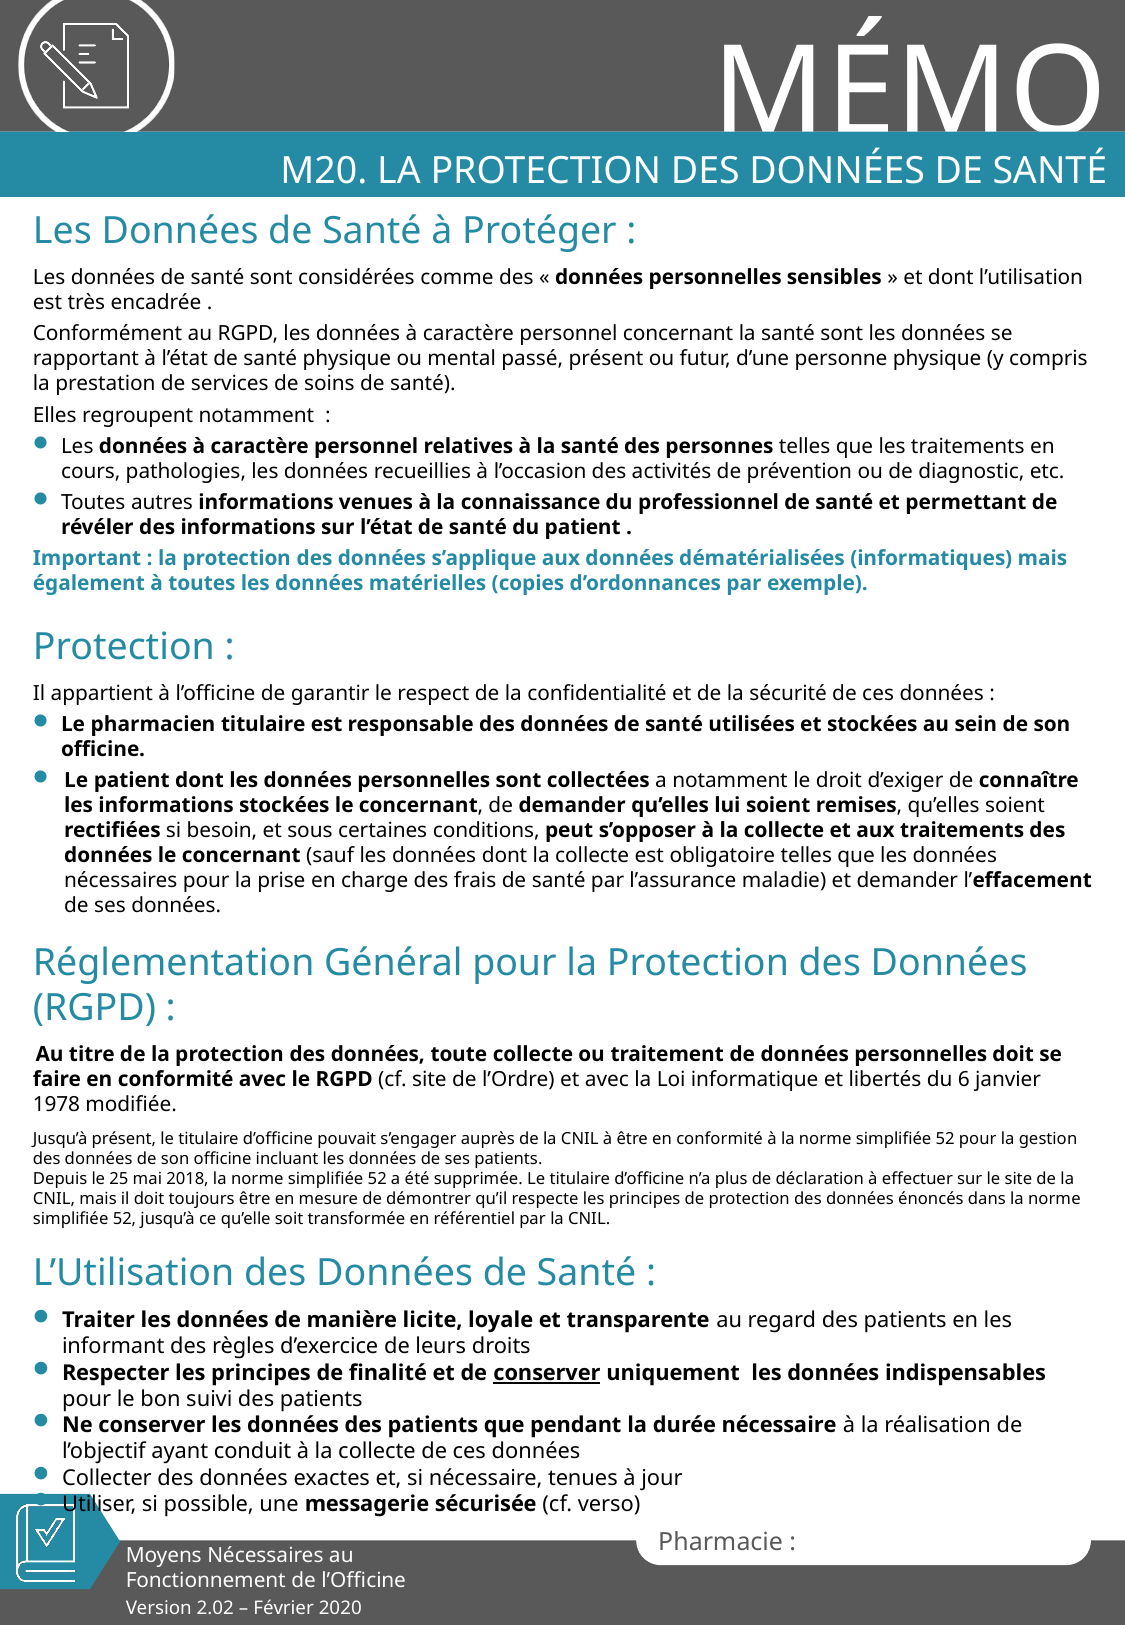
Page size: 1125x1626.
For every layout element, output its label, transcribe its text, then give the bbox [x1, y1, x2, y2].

text_box Les Données de Santé à Protéger : Les données de santé sont considérées comme des « données personnelles sensibles » et dont l’utilisation est très encadrée . Conformément au RGPD, les données à caractère personnel concernant la santé sont les données se rapportant à l’état de santé physique ou mental passé, présent ou futur, d’une personne physique (y compris la prestation de services de soins de santé). Elles regroupent notamment : Les données à caractère personnel relatives à la santé des personnes telles que les traitements en cours, pathologies, les données recueillies à l’occasion des activités de prévention ou de diagnostic, etc. Toutes autres informations venues à la connaissance du professionnel de santé et permettant de révéler des informations sur l’état de santé du patient . Important : la protection des données s’applique aux données dématérialisées (informatiques) mais également à toutes les données matérielles (copies d’ordonnances par exemple). Protection : Il appartient à l’officine de garantir le respect de la confidentialité et de la sécurité de ces données : Le pharmacien titulaire est responsable des données de santé utilisées et stockées au sein de son officine. Le patient dont les données personnelles sont collectées a notamment le droit d’exiger de connaître les informations stockées le concernant, de demander qu’elles lui soient remises, qu’elles soient rectifiées si besoin, et sous certaines conditions, peut s’opposer à la collecte et aux traitements des données le concernant (sauf les données dont la collecte est obligatoire telles que les données nécessaires pour la prise en charge des frais de santé par l’assurance maladie) et demander l’effacement de ses données. Réglementation Général pour la Protection des Données (RGPD) : Au titre de la protection des données, toute collecte ou traitement de données personnelles doit se faire en conformité avec le RGPD (cf. site de l’Ordre) et avec la Loi informatique et libertés du 6 janvier 1978 modifiée. Jusqu’à présent, le titulaire d’officine pouvait s’engager auprès de la CNIL à être en conformité à la norme simplifiée 52 pour la gestion des données de son officine incluant les données de ses patients. Depuis le 25 mai 2018, la norme simplifiée 52 a été supprimée. Le titulaire d’officine n’a plus de déclaration à effectuer sur le site de la CNIL, mais il doit toujours être en mesure de démontrer qu’il respecte les principes de protection des données énoncés dans la norme simplifiée 52, jusqu’à ce qu’elle soit transformée en référentiel par la CNIL. L’Utilisation des Données de Santé : Traiter les données de manière licite, loyale et transparente au regard des patients en les informant des règles d’exercice de leurs droits Respecter les principes de finalité et de conserver uniquement les données indispensables pour le bon suivi des patients Ne conserver les données des patients que pendant la durée nécessaire à la réalisation de l’objectif ayant conduit à la collecte de ces données Collecter des données exactes et, si nécessaire, tenues à jour Utiliser, si possible, une messagerie sécurisée (cf. verso) [18, 198, 1107, 1550]
title M20. la protection des données DE SAnté [33, 142, 1123, 199]
picture [16, 1504, 75, 1582]
picture [18, 0, 175, 132]
